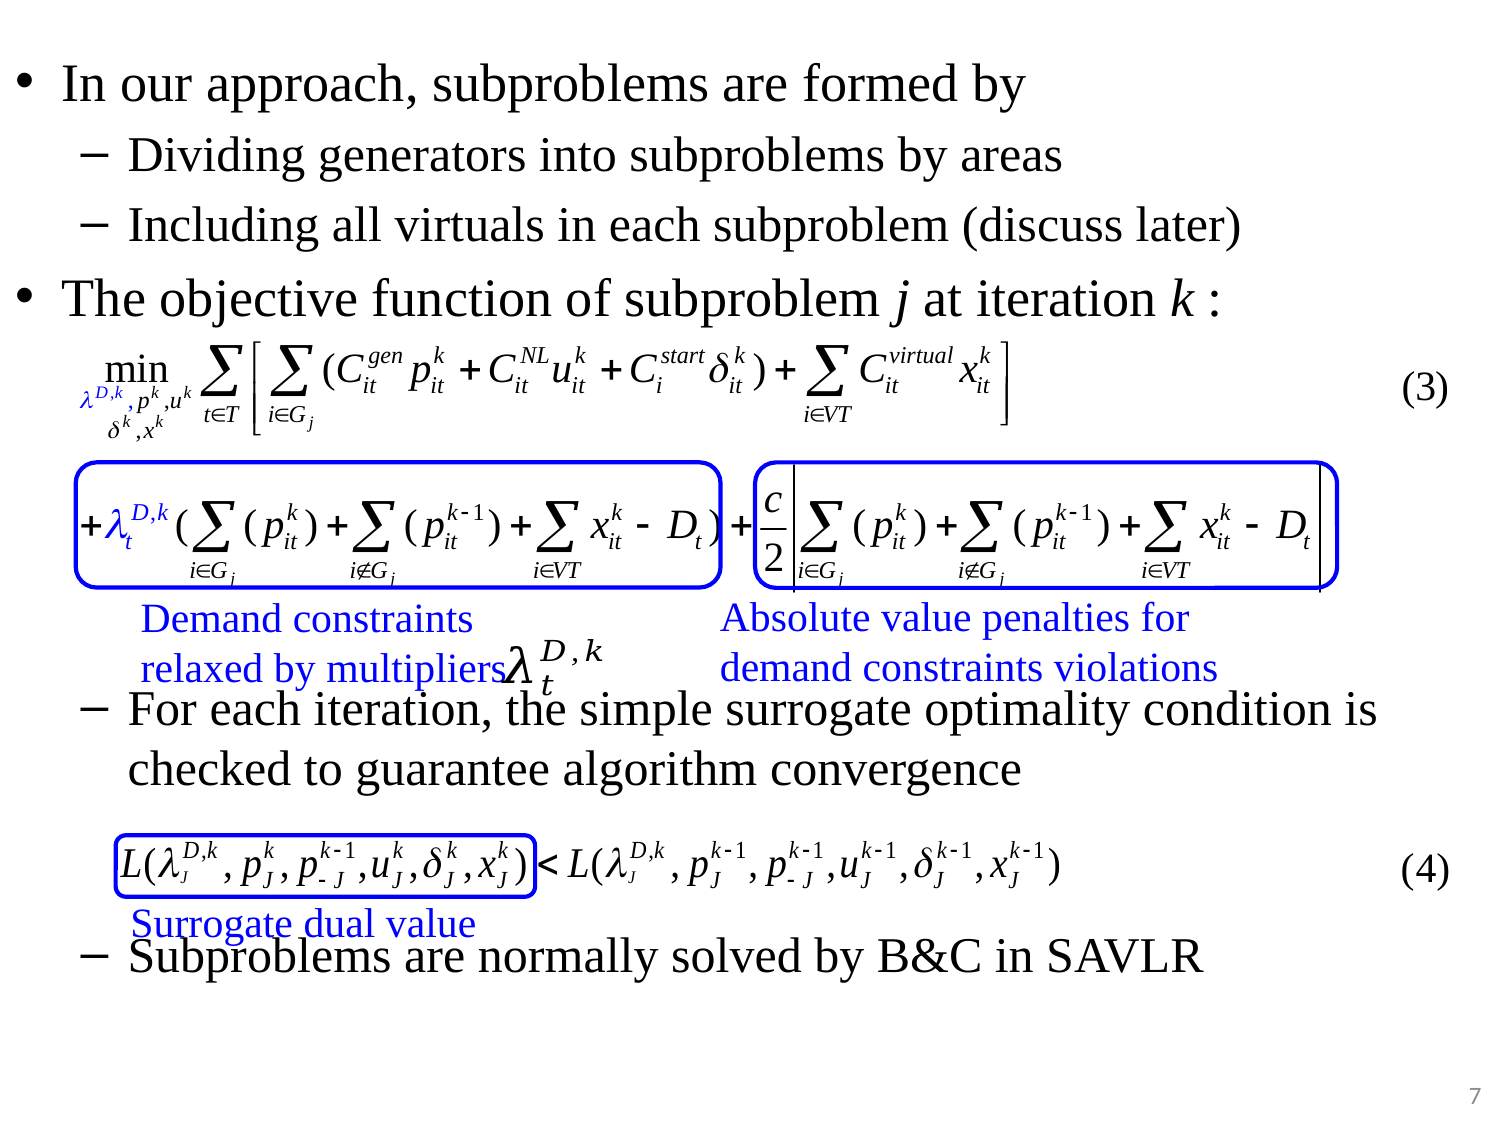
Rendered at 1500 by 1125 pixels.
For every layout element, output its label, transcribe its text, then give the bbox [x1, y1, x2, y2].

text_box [115, 835, 1066, 955]
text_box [1398, 365, 1454, 416]
slide_number 7 [1394, 1064, 1497, 1124]
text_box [1397, 846, 1455, 897]
text_box In our approach, subproblems are formed by Dividing generators into subproblems by areas Including all virtuals in each subproblem (discuss later) The objective function of subproblem j at iteration k : For each iteration, the simple surrogate optimality condition is checked to guarantee algorithm convergence Subproblems are normally solved by B&C in SAVLR [0, 39, 1500, 1064]
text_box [75, 337, 1338, 703]
